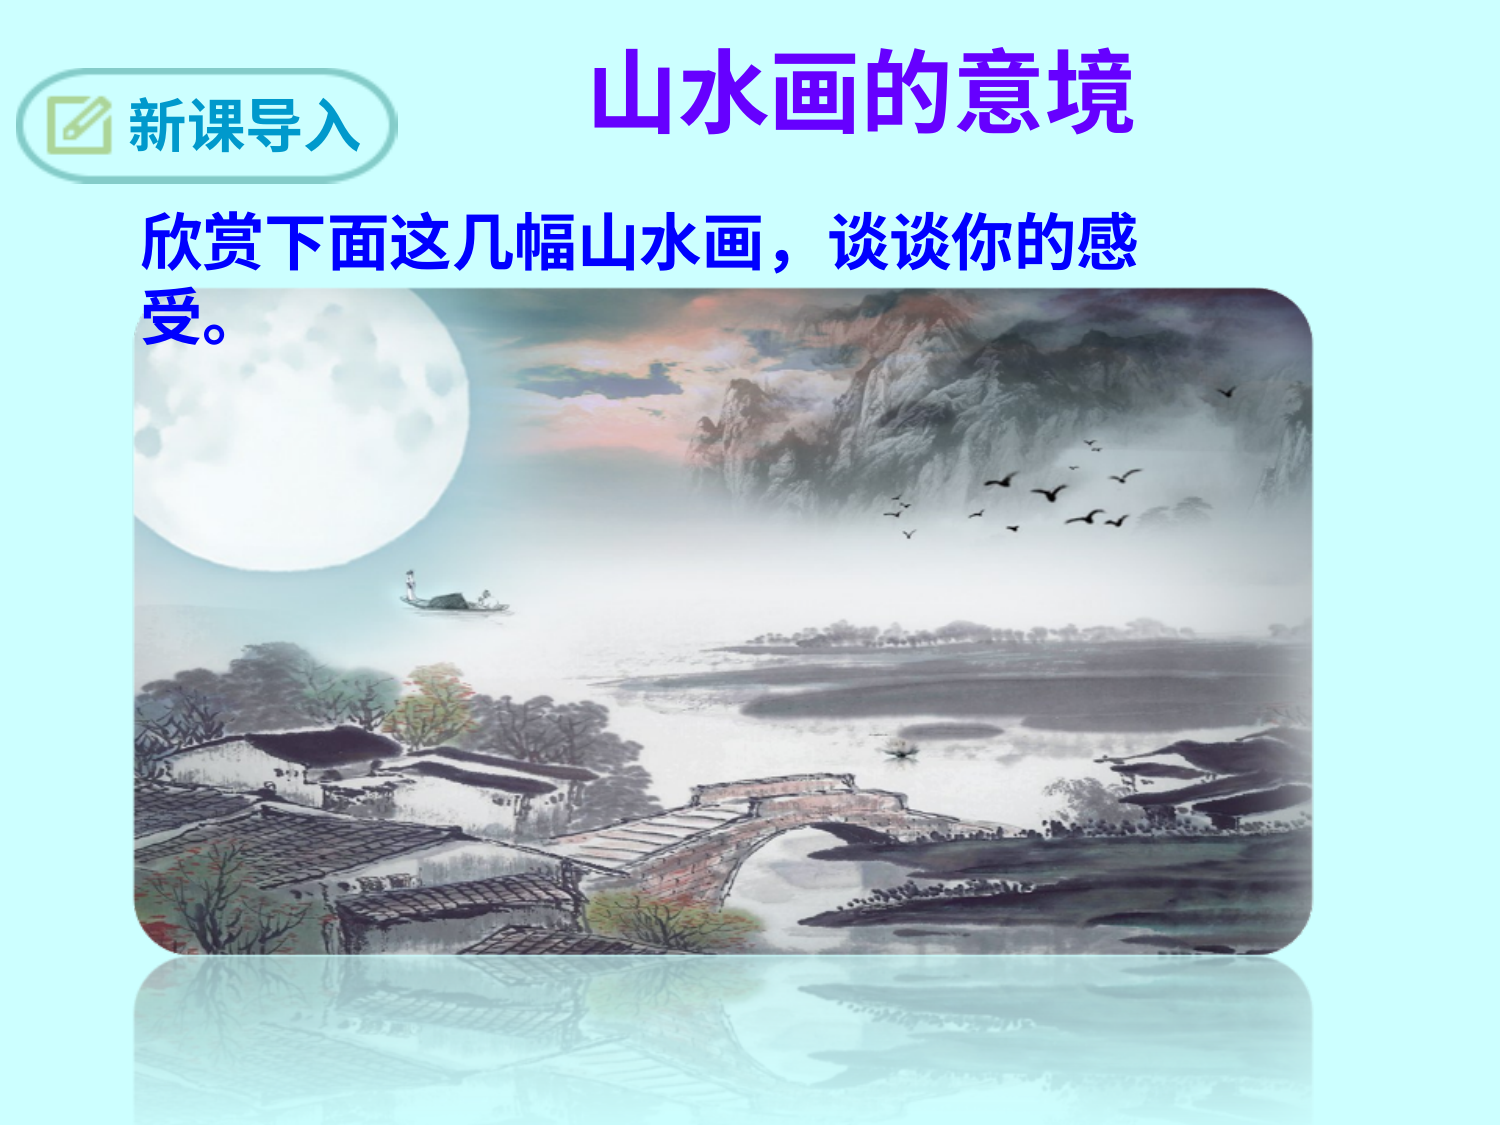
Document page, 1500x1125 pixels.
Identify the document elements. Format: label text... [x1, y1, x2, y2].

text_box 山水画的意境 [535, 30, 1189, 149]
picture [130, 287, 1317, 1125]
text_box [16, 68, 398, 184]
text_box 欣赏下面这几幅山水画，谈谈你的感受。 [125, 195, 1228, 361]
